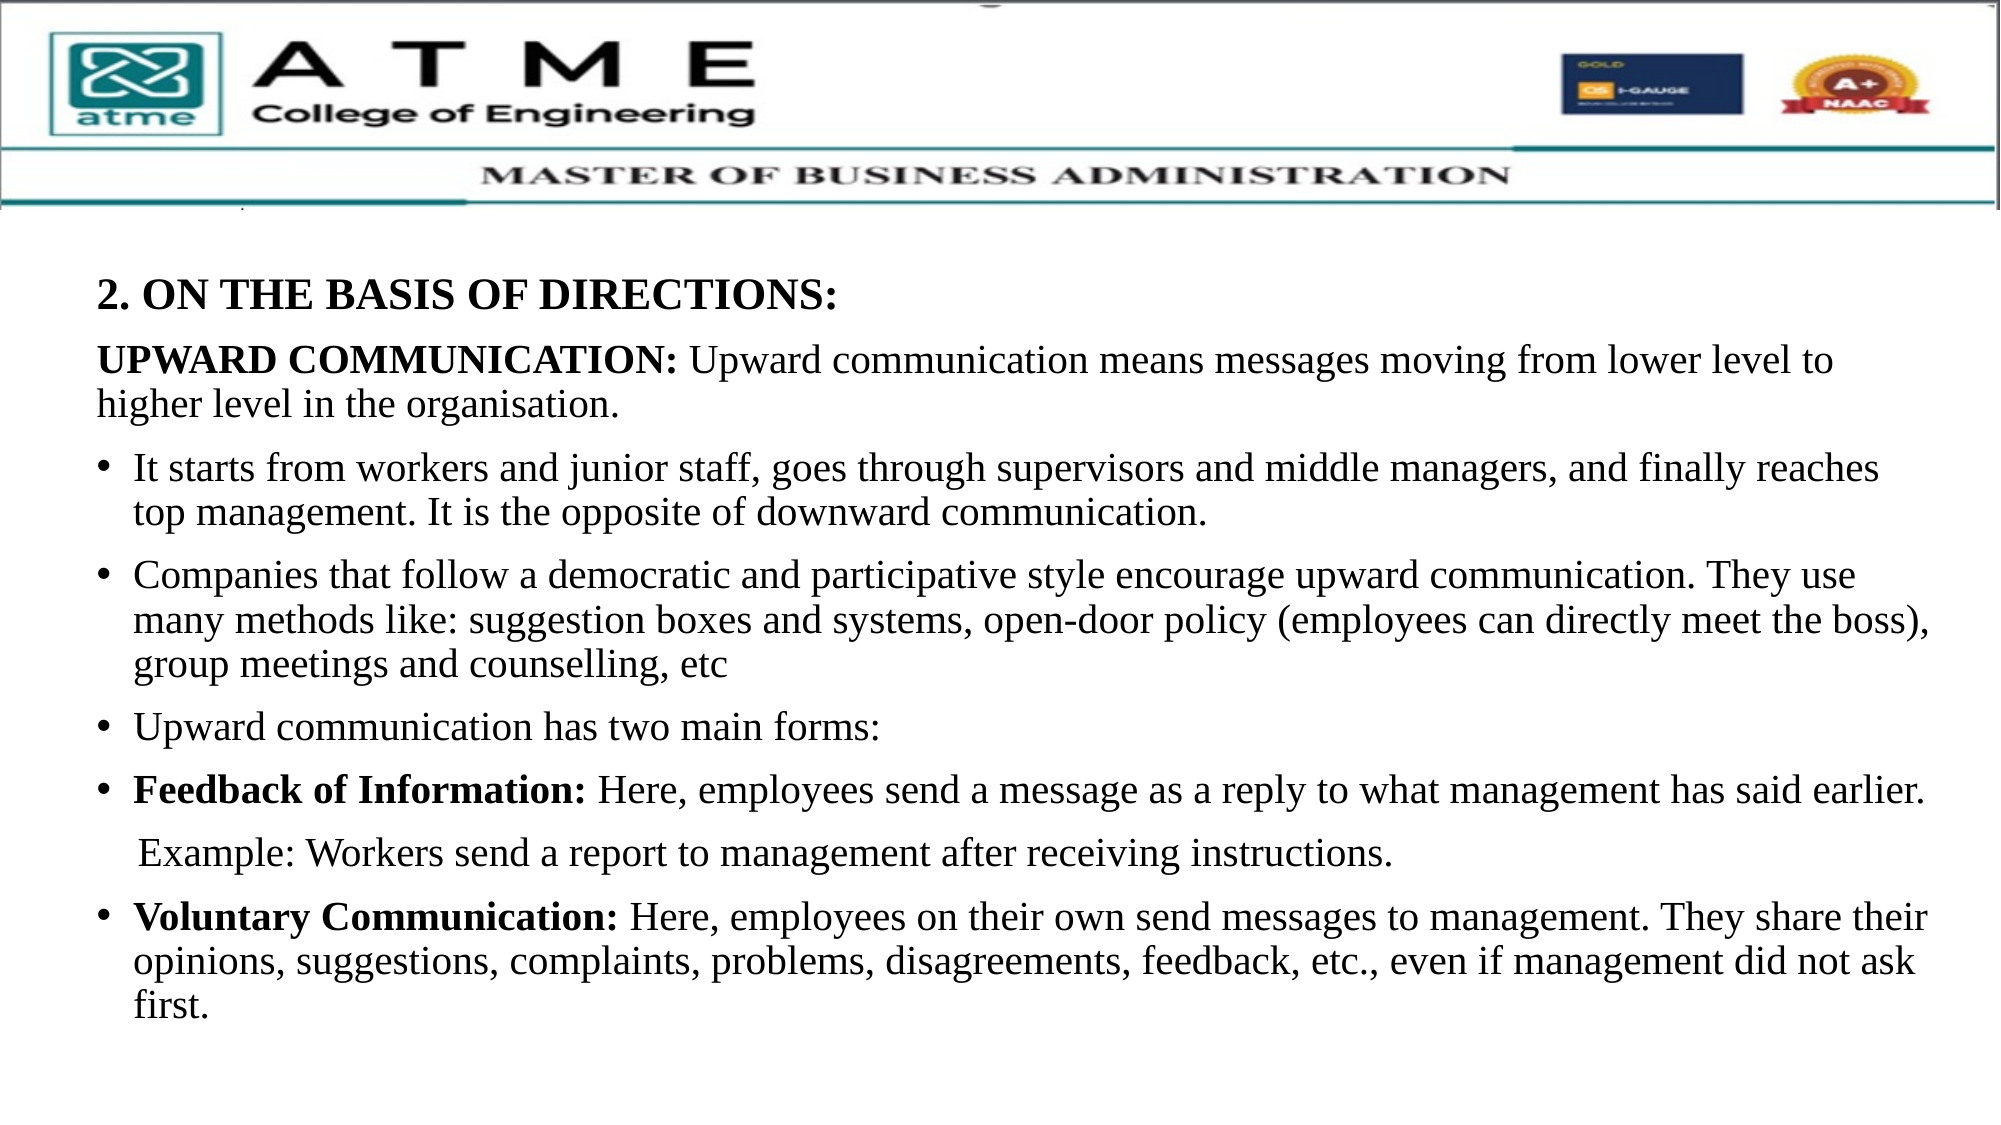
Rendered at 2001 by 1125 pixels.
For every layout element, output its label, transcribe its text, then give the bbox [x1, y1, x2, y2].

list 2. ON THE BASIS OF DIRECTIONS: UPWARD COMMUNICATION: Upward communication means messages moving from lower level to higher level in the organisation. It starts from workers and junior staff, goes through supervisors and middle managers, and finally reaches top management. It is the opposite of downward communication. Companies that follow a democratic and participative style encourage upward communication. They use many methods like: suggestion boxes and systems, open-door policy (employees can directly meet the boss), group meetings and counselling, etc Upward communication has two main forms: Feedback of Information: Here, employees send a message as a reply to what management has said earlier. Example: Workers send a report to management after receiving instructions. Voluntary Communication: Here, employees on their own send messages to management. They share their opinions, suggestions, complaints, problems, disagreements, feedback, etc., even if management did not ask first. [81, 263, 1955, 1084]
picture [0, 0, 2000, 210]
